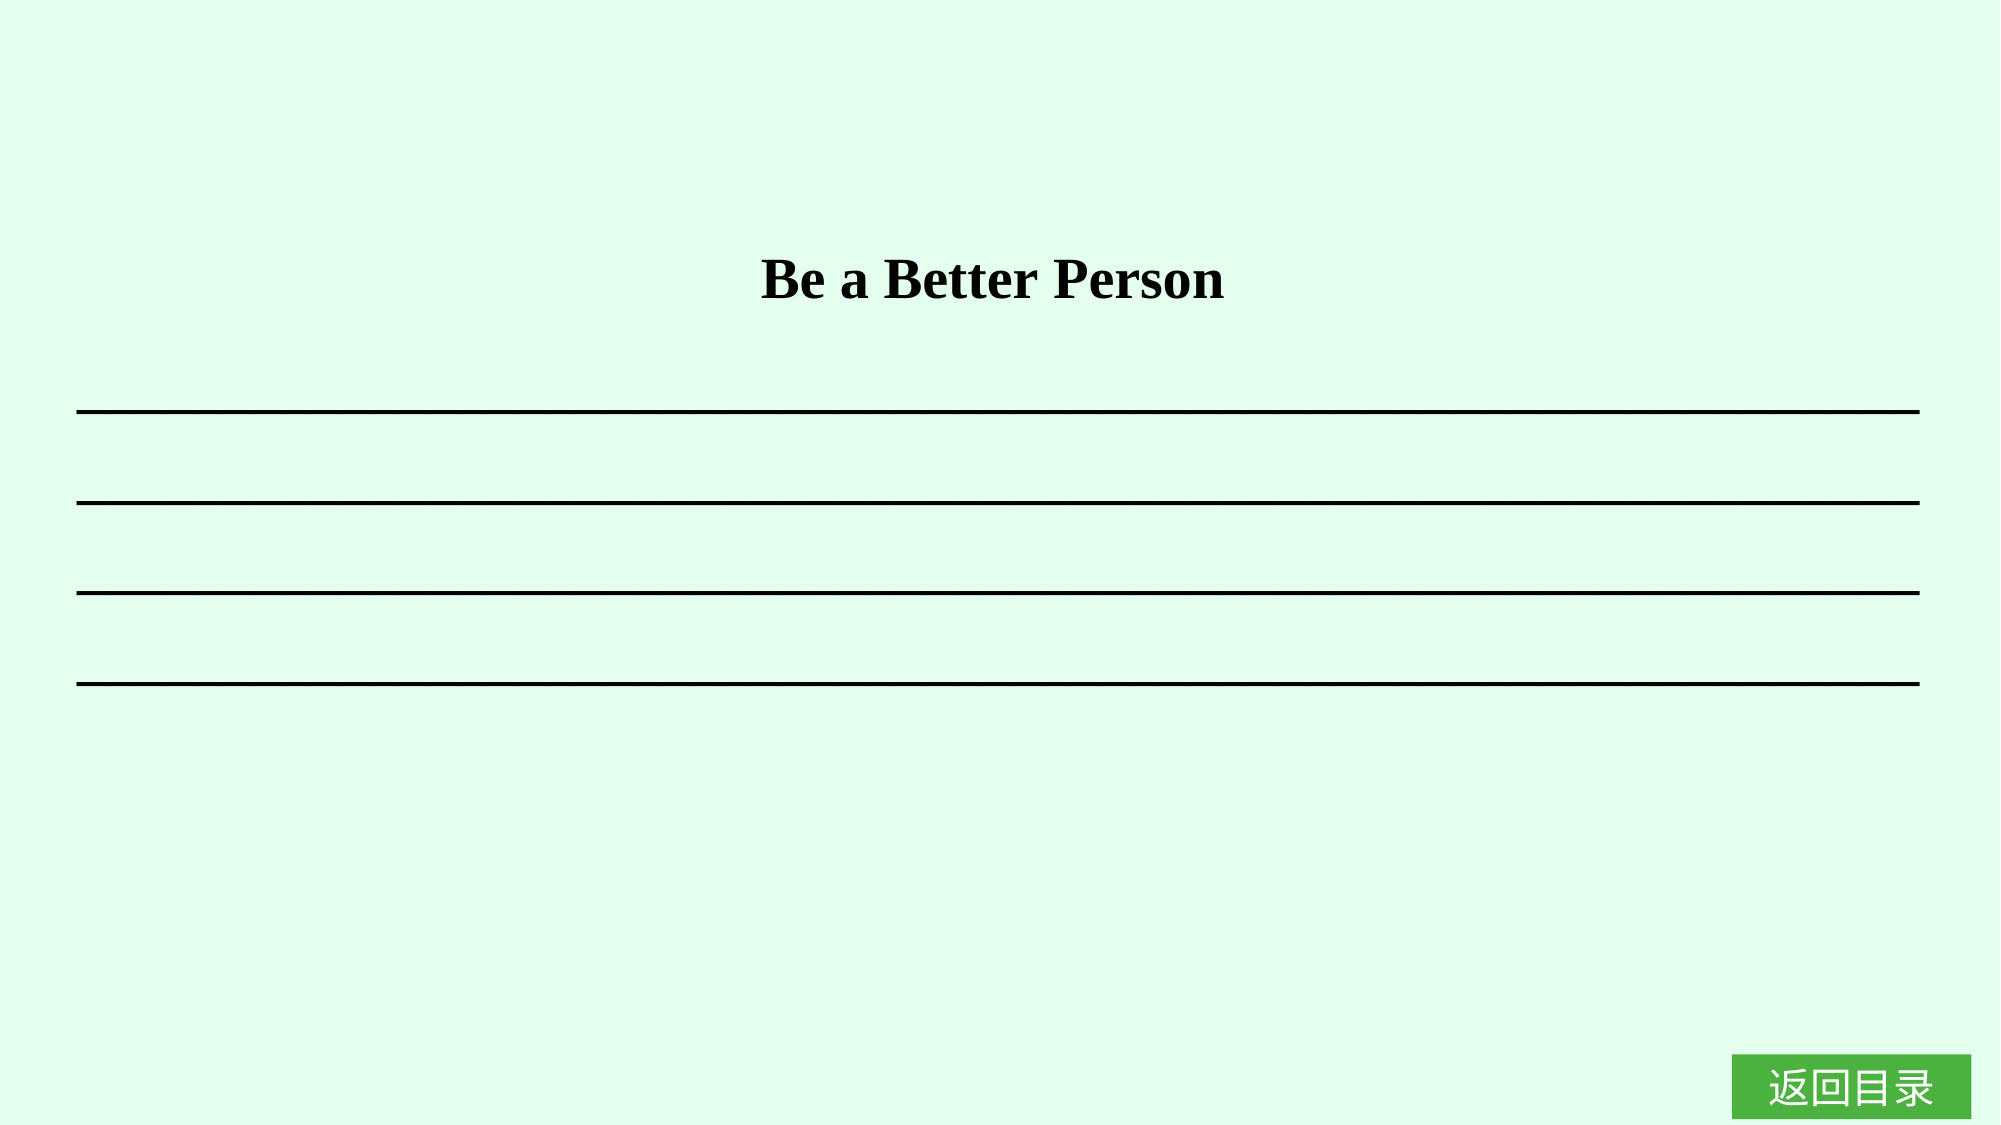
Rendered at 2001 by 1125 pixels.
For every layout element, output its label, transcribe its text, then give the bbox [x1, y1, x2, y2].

text_box _______________________________________________________________ _______________________________________________________________ ______________________________________________________________________________________________________________________________ [62, 319, 1938, 698]
text_box Be a Better Person [745, 212, 1254, 319]
